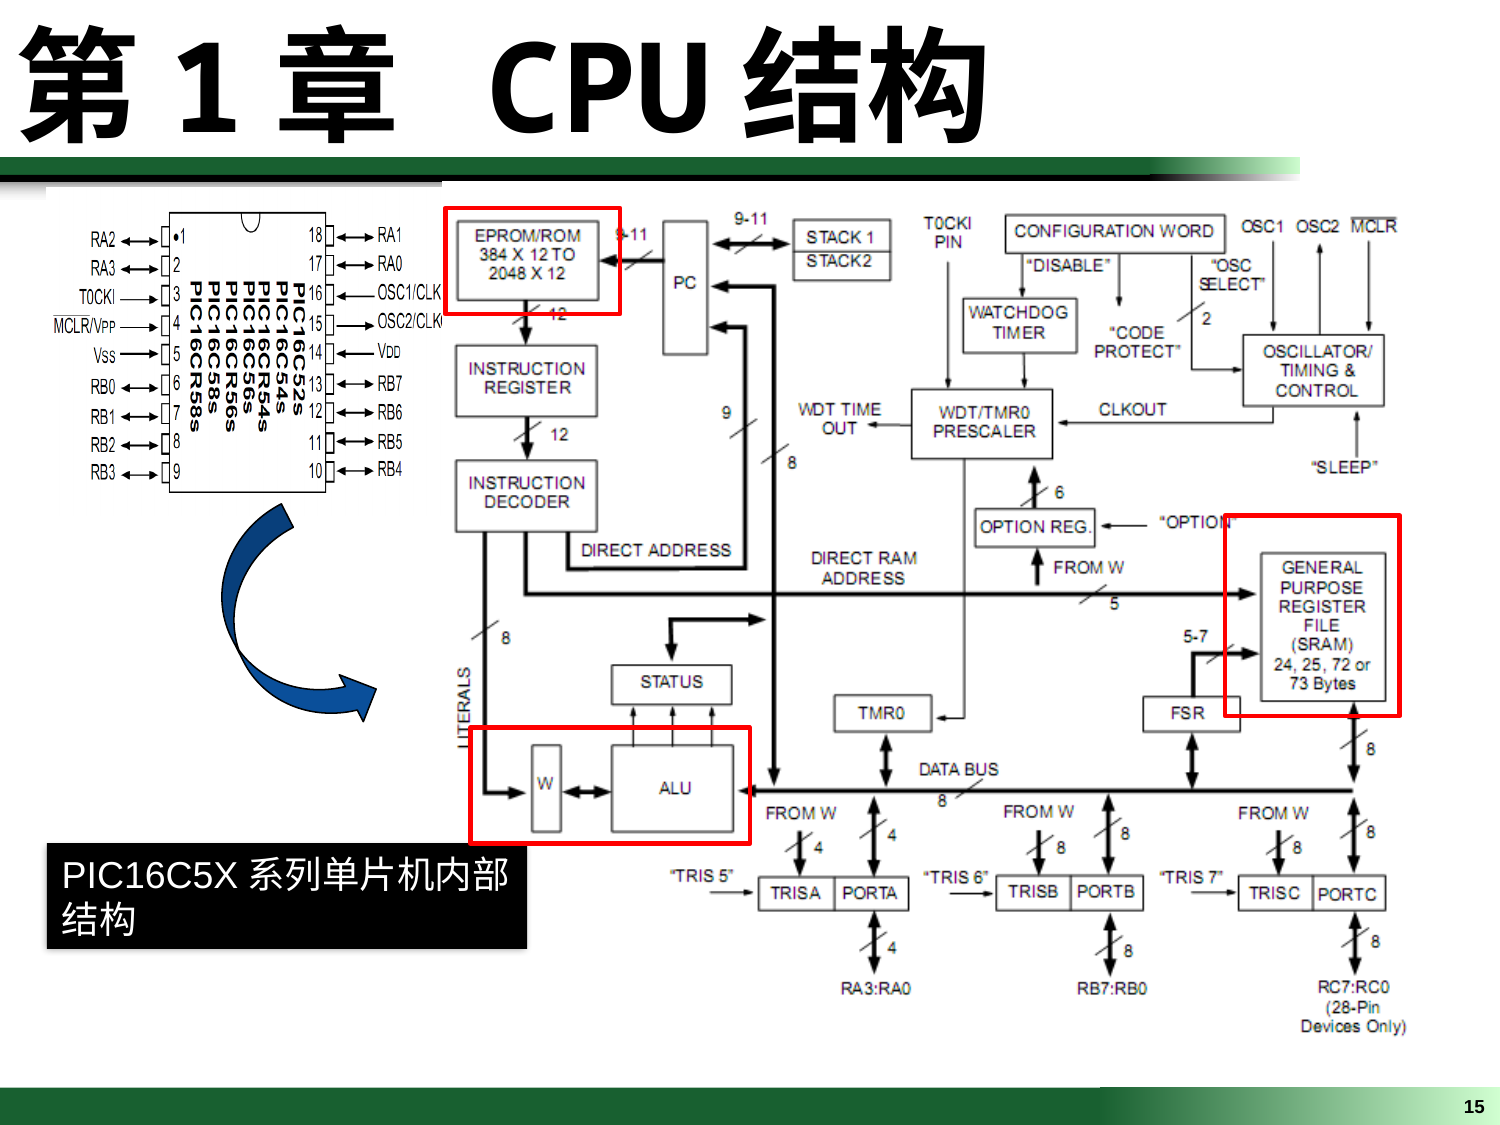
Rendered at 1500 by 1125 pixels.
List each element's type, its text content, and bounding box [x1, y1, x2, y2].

text_box 第1章 CPU结构 [0, 0, 1260, 167]
text_box [221, 524, 377, 722]
slide_number 15 [1437, 1087, 1500, 1125]
picture [0, 174, 1418, 1059]
text_box PIC16C5X系列单片机内部 结构 [46, 843, 437, 949]
